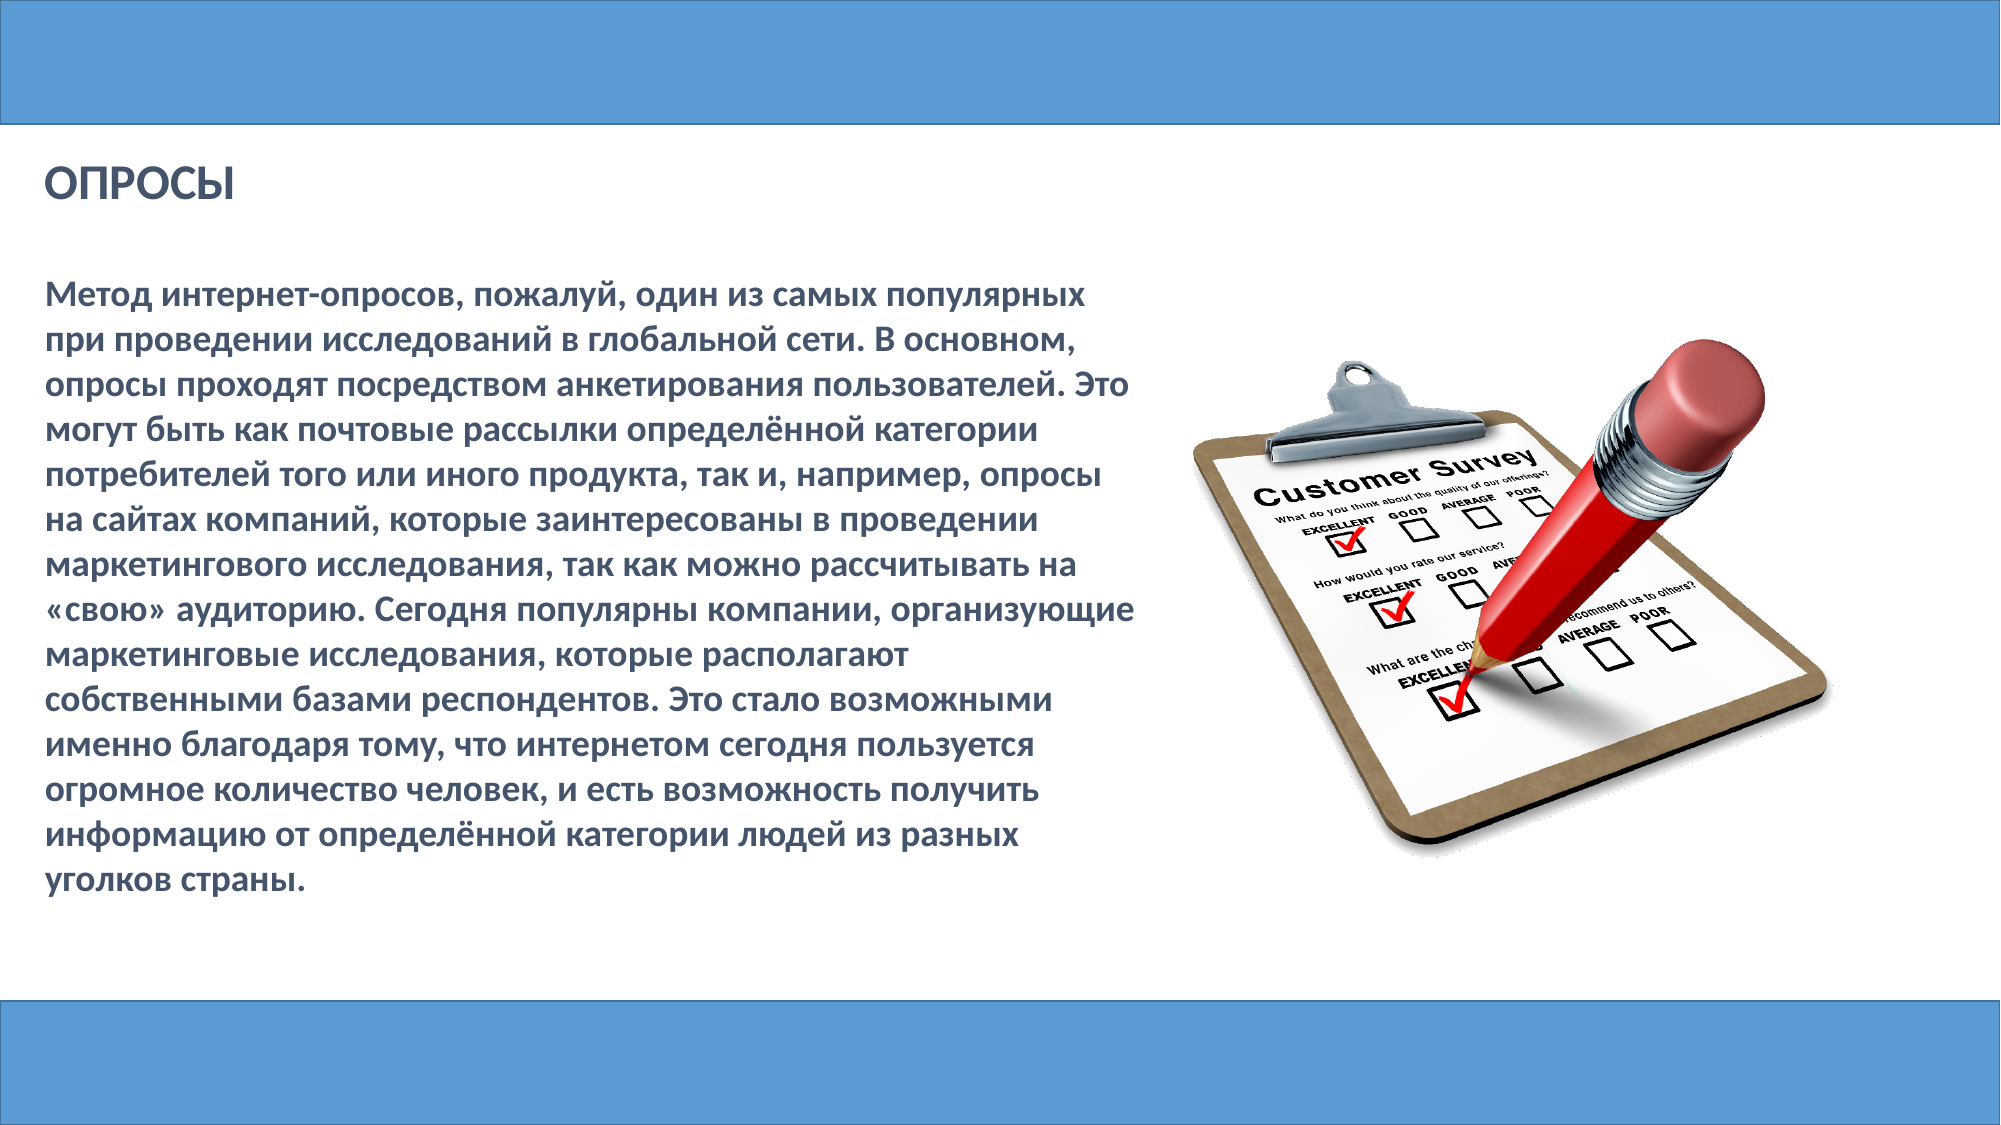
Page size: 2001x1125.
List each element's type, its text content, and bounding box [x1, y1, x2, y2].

picture [1132, 279, 1878, 933]
text_box [0, 0, 2000, 125]
text_box [0, 1000, 2000, 1125]
text_box ОПРОСЫ Метод интернет-опросов, пожалуй, один из самых популярных при проведении исследований в глобальной сети. В основном, опросы проходят посредством анкетирования пользователей. Это могут быть как почтовые рассылки определённой категории потребителей того или иного продукта, так и, например, опросы на сайтах компаний, которые заинтересованы в проведении маркетингового исследования, так как можно рассчитывать на «свою» аудиторию. Сегодня популярны компании, организующие маркетинговые исследования, которые располагают собственными базами респондентов. Это стало возможными именно благодаря тому, что интернетом сегодня пользуется огромное количество человек, и есть возможность получить информацию от определённой категории людей из разных уголков страны. [30, 141, 1160, 907]
